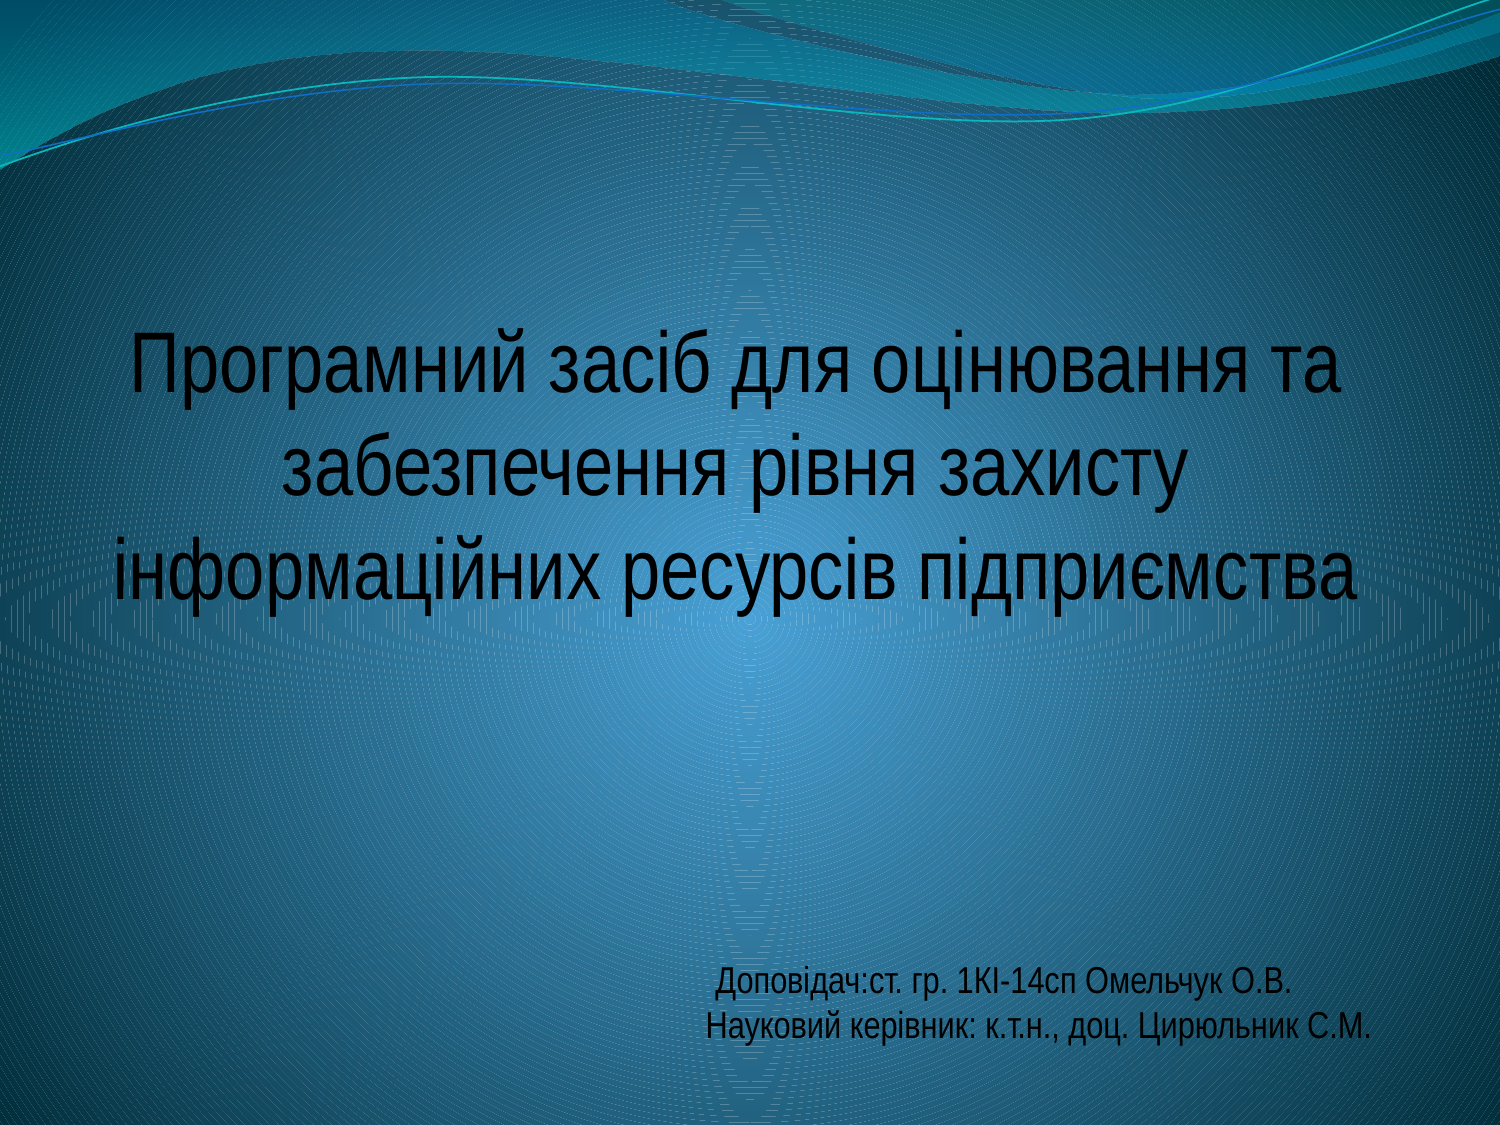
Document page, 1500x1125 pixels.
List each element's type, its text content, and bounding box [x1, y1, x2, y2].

title Програмний засіб для оцінювання та забезпечення рівня захисту інформаційних ресурсів підприємства [93, 222, 1382, 692]
text_box Доповідач:ст. гр. 1КІ-14сп Омельчук О.В. Науковий керівник: к.т.н., доц. Цирюльник С.М. [690, 949, 1418, 1054]
